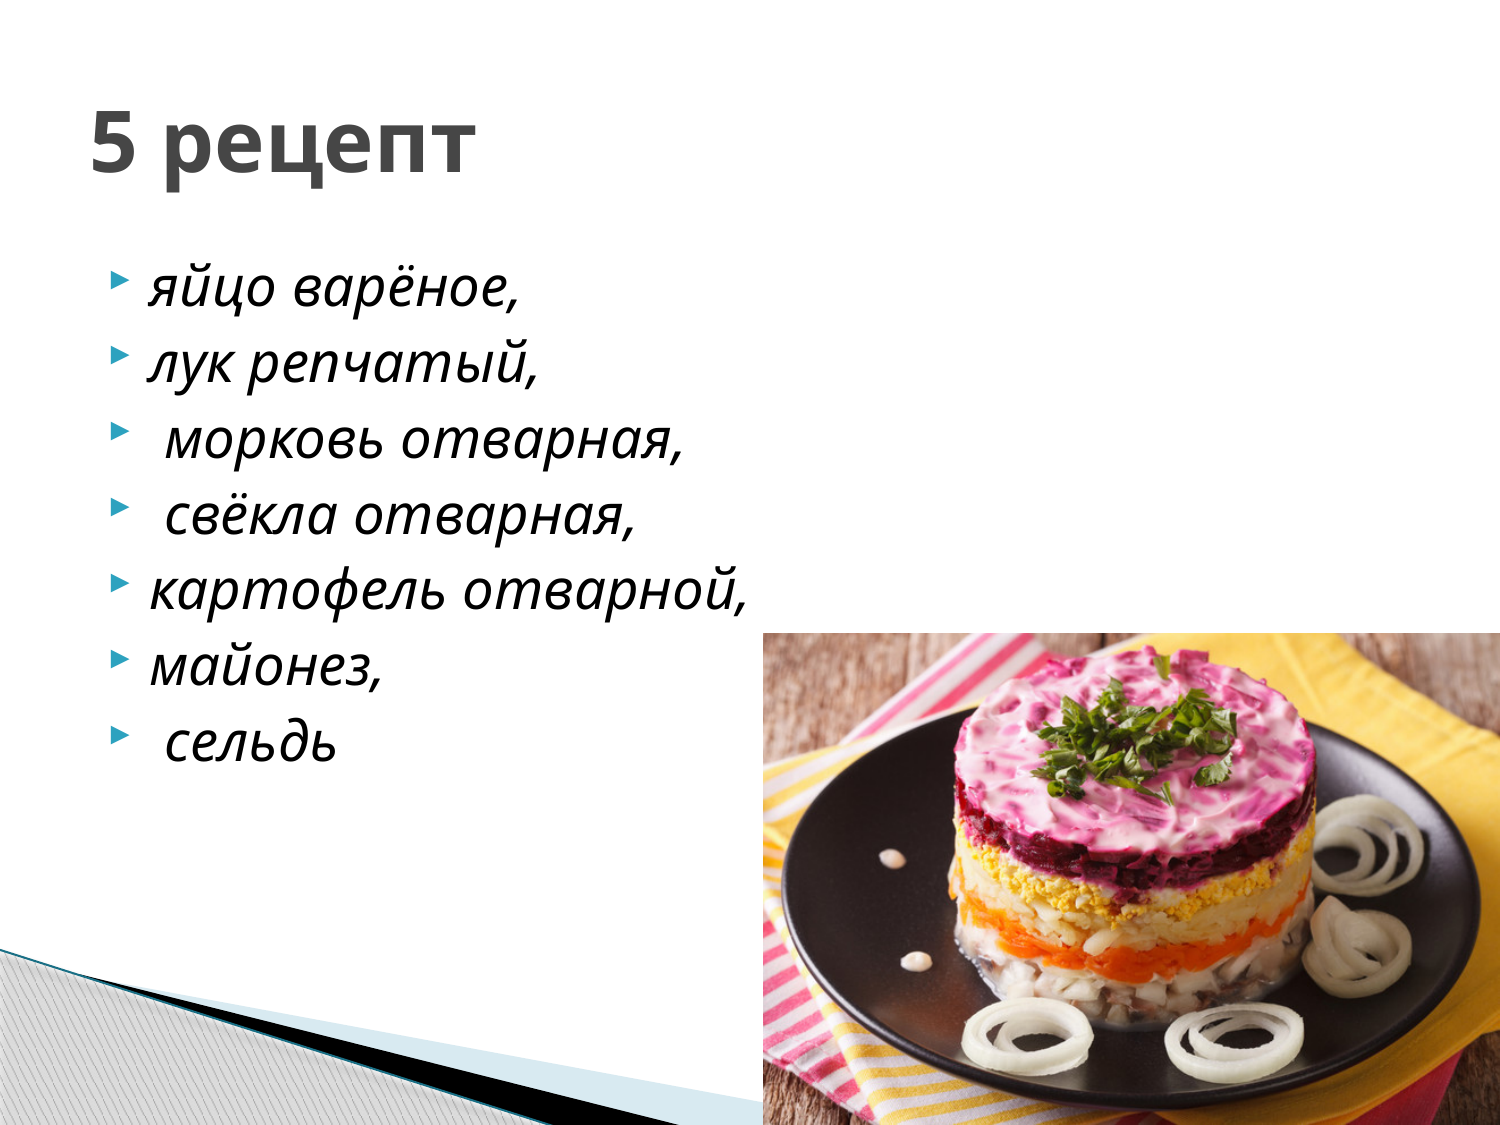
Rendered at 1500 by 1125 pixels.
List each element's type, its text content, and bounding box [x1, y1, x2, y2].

title 5 рецепт [75, 45, 1425, 233]
list яйцо варёное, лук репчатый, морковь отварная, свёкла отварная, картофель отварной, майонез, сельдь [75, 243, 1425, 986]
picture [763, 633, 1500, 1125]
